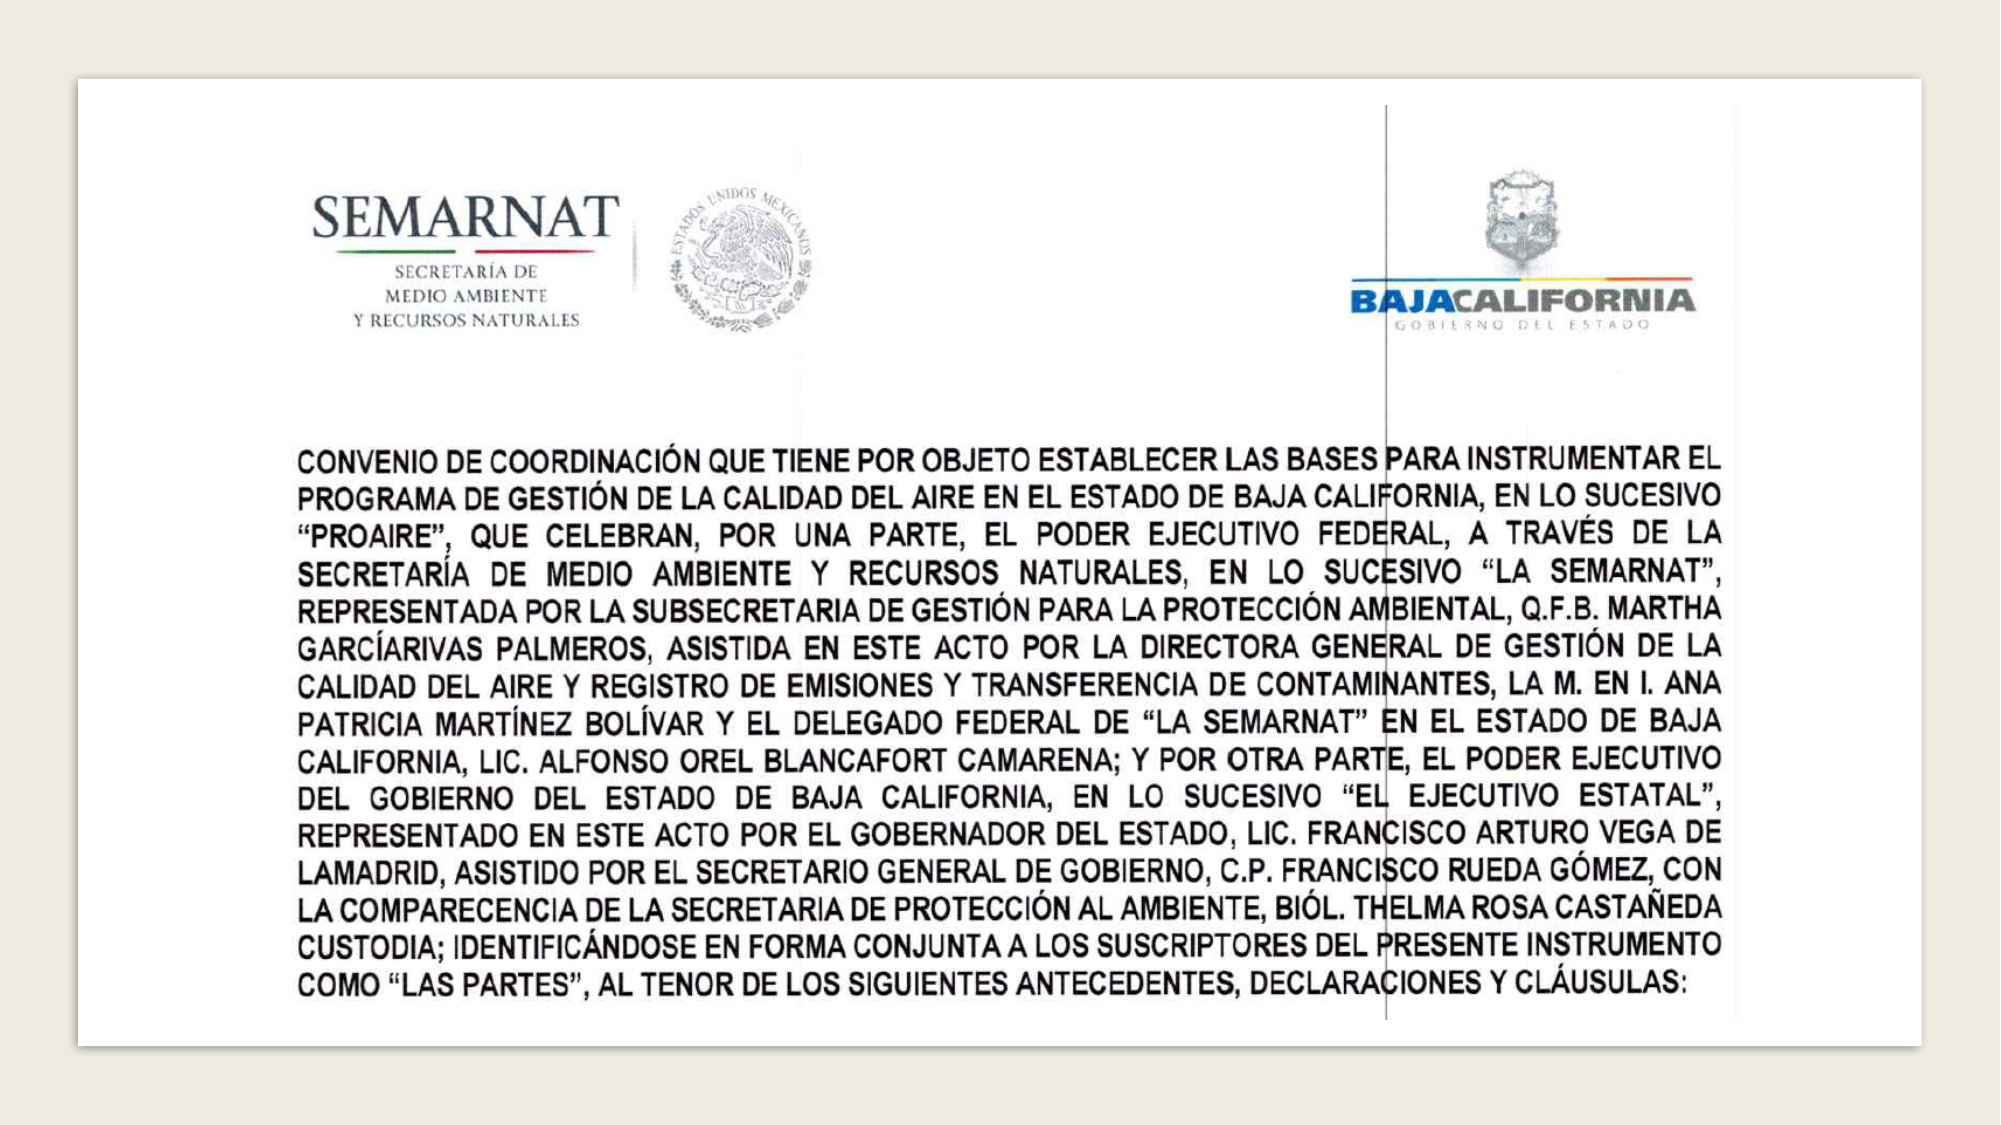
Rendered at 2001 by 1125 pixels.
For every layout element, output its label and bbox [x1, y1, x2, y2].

text_box [0, 0, 2000, 1125]
text_box [77, 78, 1923, 1047]
list [259, 105, 1740, 1020]
